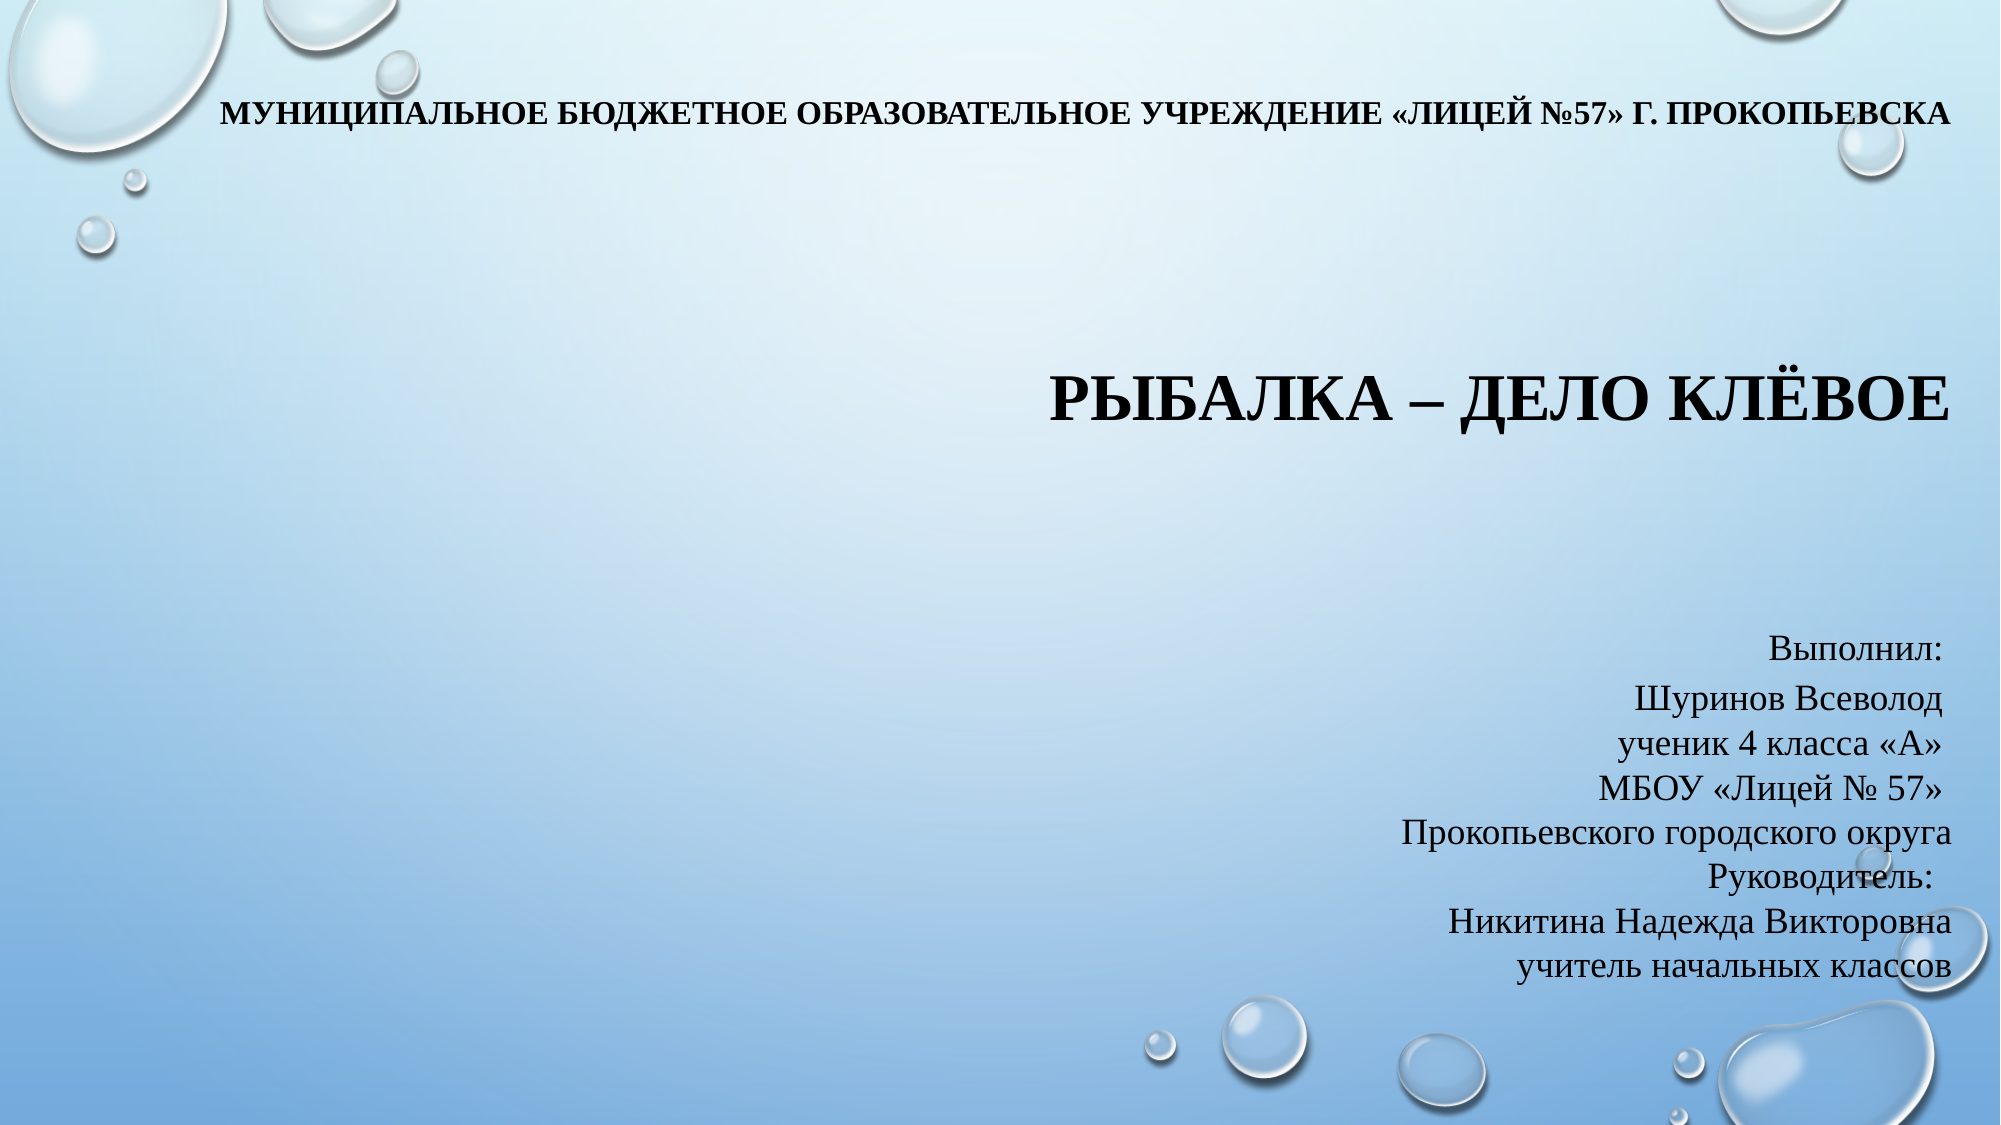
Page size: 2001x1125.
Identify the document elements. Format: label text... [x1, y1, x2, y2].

title Муниципальное бюджетное образовательное учреждение «Лицей №57» г. Прокопьевска РЫБАЛКА – ДЕЛО КЛЁВОЕ Выполнил: Шуринов Всеволод ученик 4 класса «А» МБОУ «Лицей № 57» Прокопьевского городского округа Руководитель: Никитина Надежда Викторовна учитель начальных классов [194, 64, 1968, 1083]
picture [0, 0, 2000, 1125]
